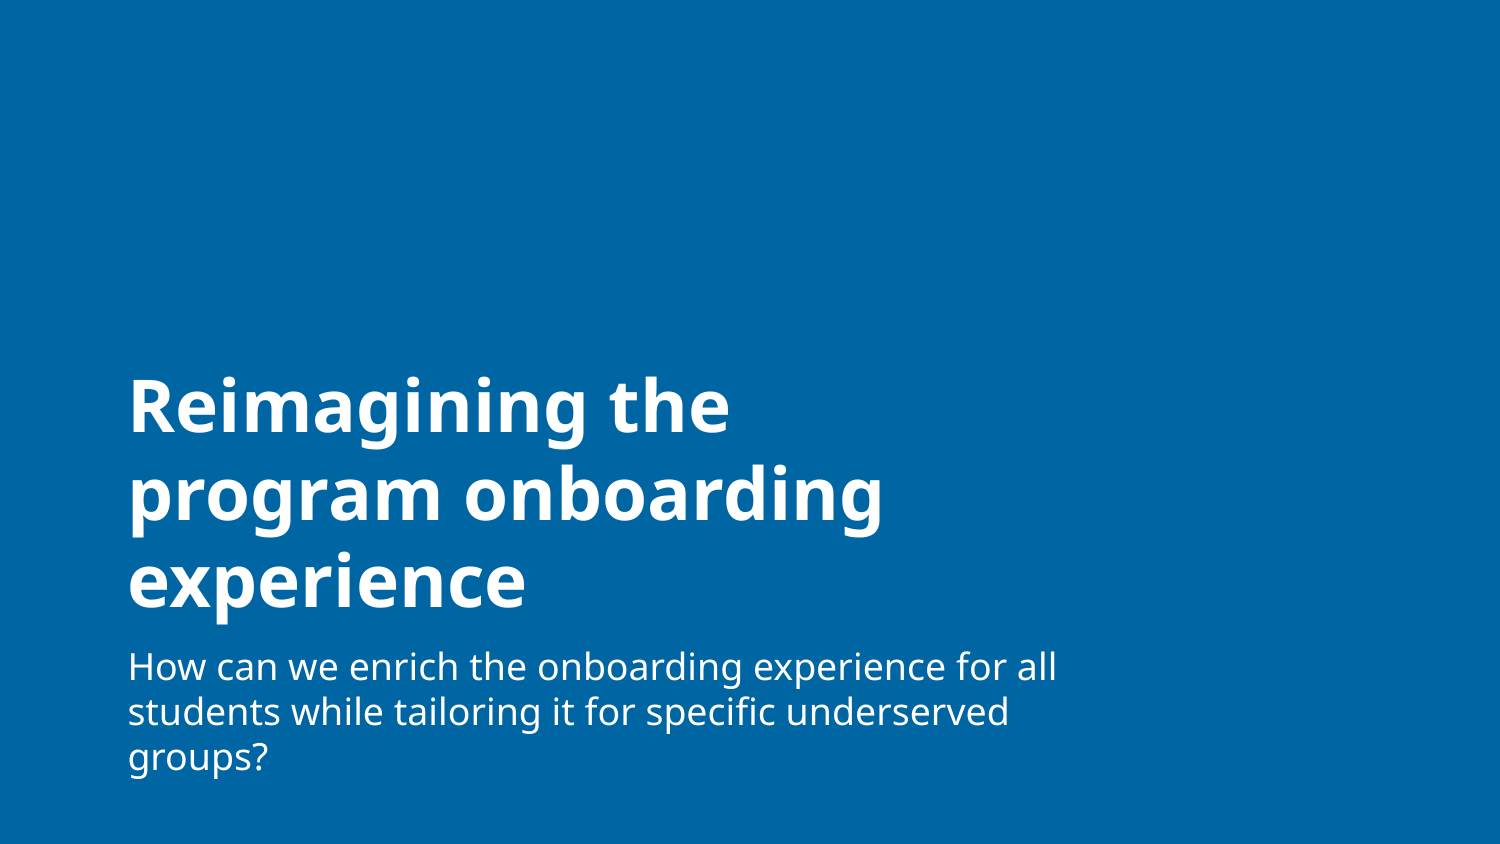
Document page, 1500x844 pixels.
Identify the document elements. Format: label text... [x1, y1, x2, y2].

title Reimagining the program onboarding experience [112, 447, 1068, 628]
subtitle How can we enrich the onboarding experience for all students while tailoring it for specific underserved groups? [112, 628, 1122, 758]
